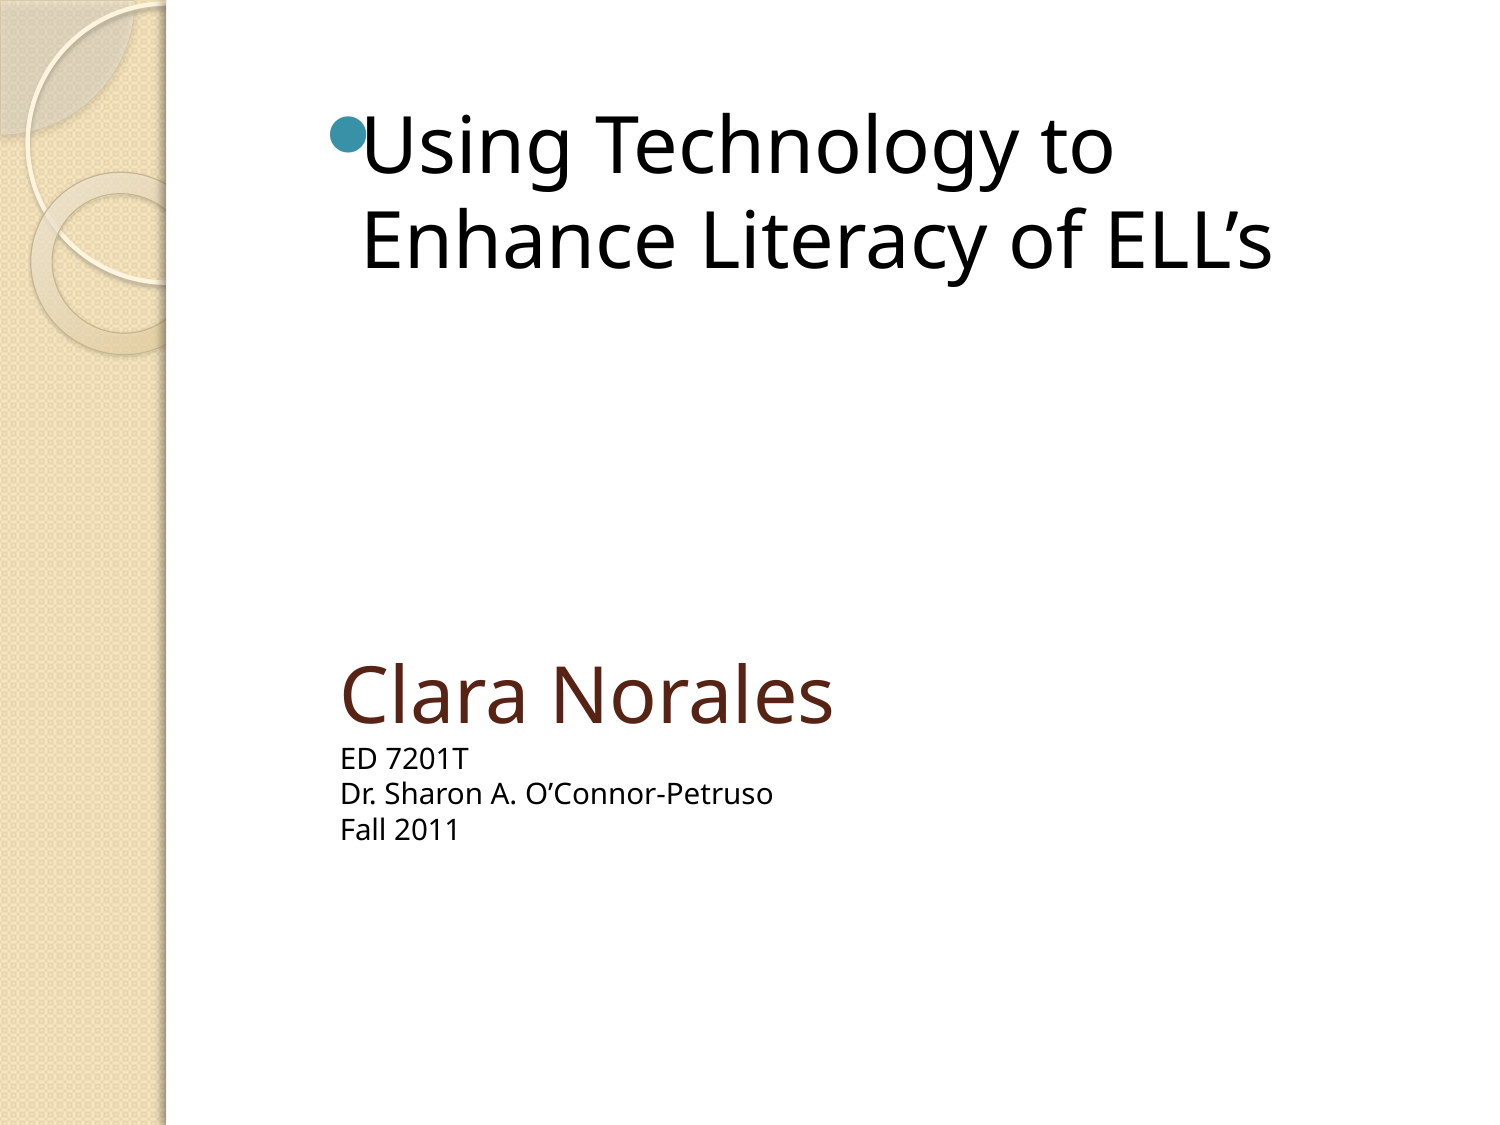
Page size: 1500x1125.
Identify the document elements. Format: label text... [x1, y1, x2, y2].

list Using Technology to Enhance Literacy of ELL’s [300, 87, 1400, 313]
title Clara Norales ED 7201T Dr. Sharon A. O’Connor-Petruso Fall 2011 [324, 637, 1338, 949]
